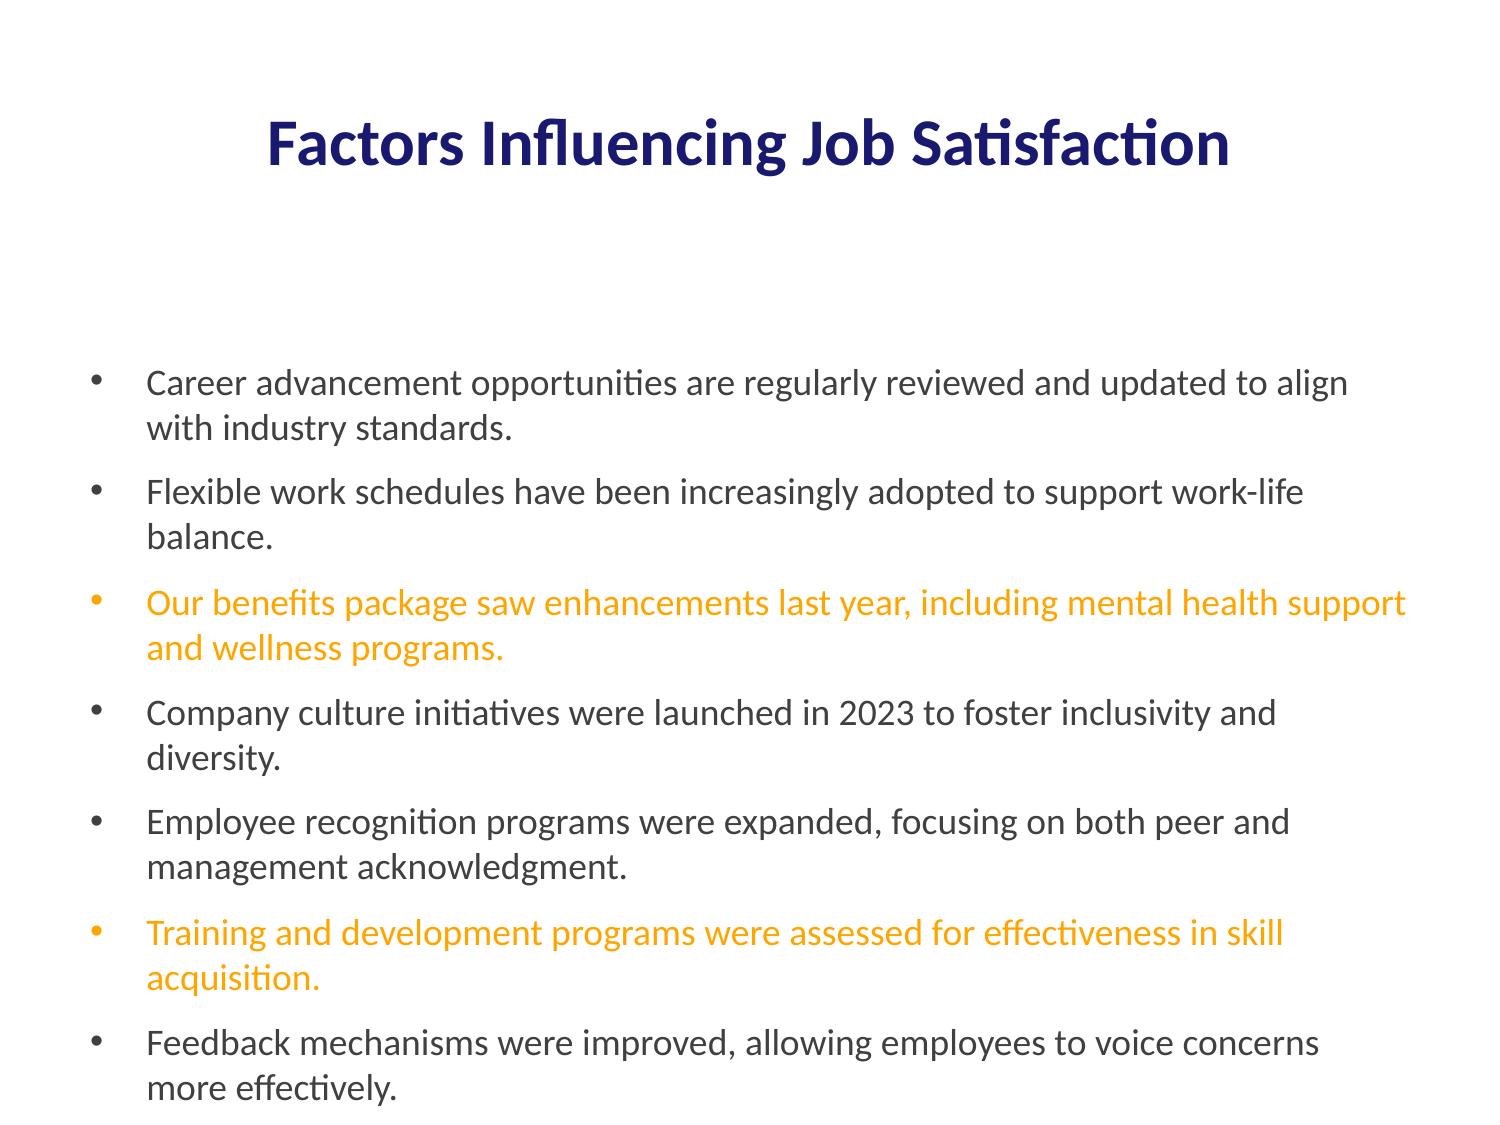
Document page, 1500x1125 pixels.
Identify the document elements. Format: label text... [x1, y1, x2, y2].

title Factors Influencing Job Satisfaction [75, 45, 1425, 233]
list Career advancement opportunities are regularly reviewed and updated to align with industry standards. Flexible work schedules have been increasingly adopted to support work-life balance. Our benefits package saw enhancements last year, including mental health support and wellness programs. Company culture initiatives were launched in 2023 to foster inclusivity and diversity. Employee recognition programs were expanded, focusing on both peer and management acknowledgment. Training and development programs were assessed for effectiveness in skill acquisition. Feedback mechanisms were improved, allowing employees to voice concerns more effectively. [75, 262, 1425, 1005]
